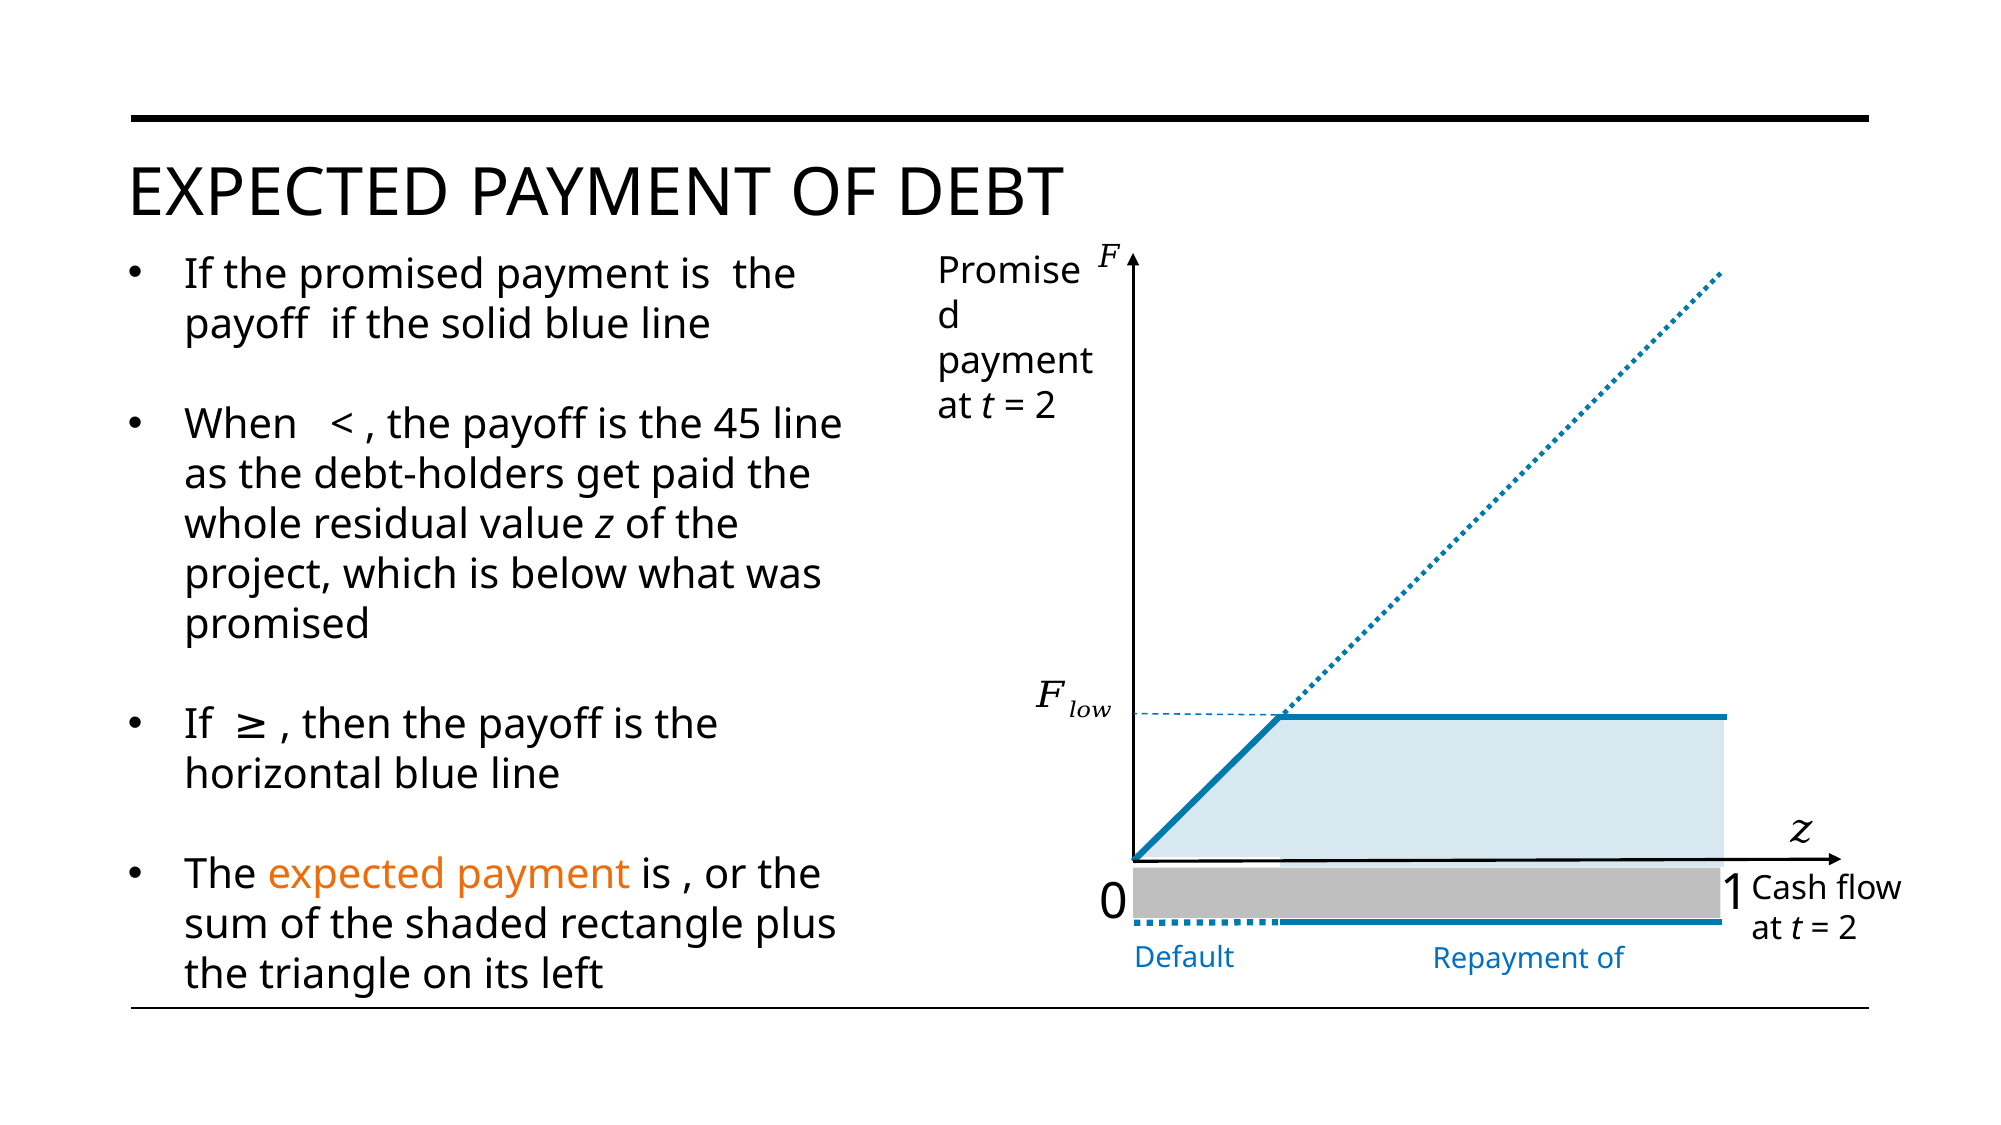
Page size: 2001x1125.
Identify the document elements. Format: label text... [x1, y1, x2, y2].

title Expected Payment of Debt [112, 139, 1102, 237]
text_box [929, 238, 1939, 979]
